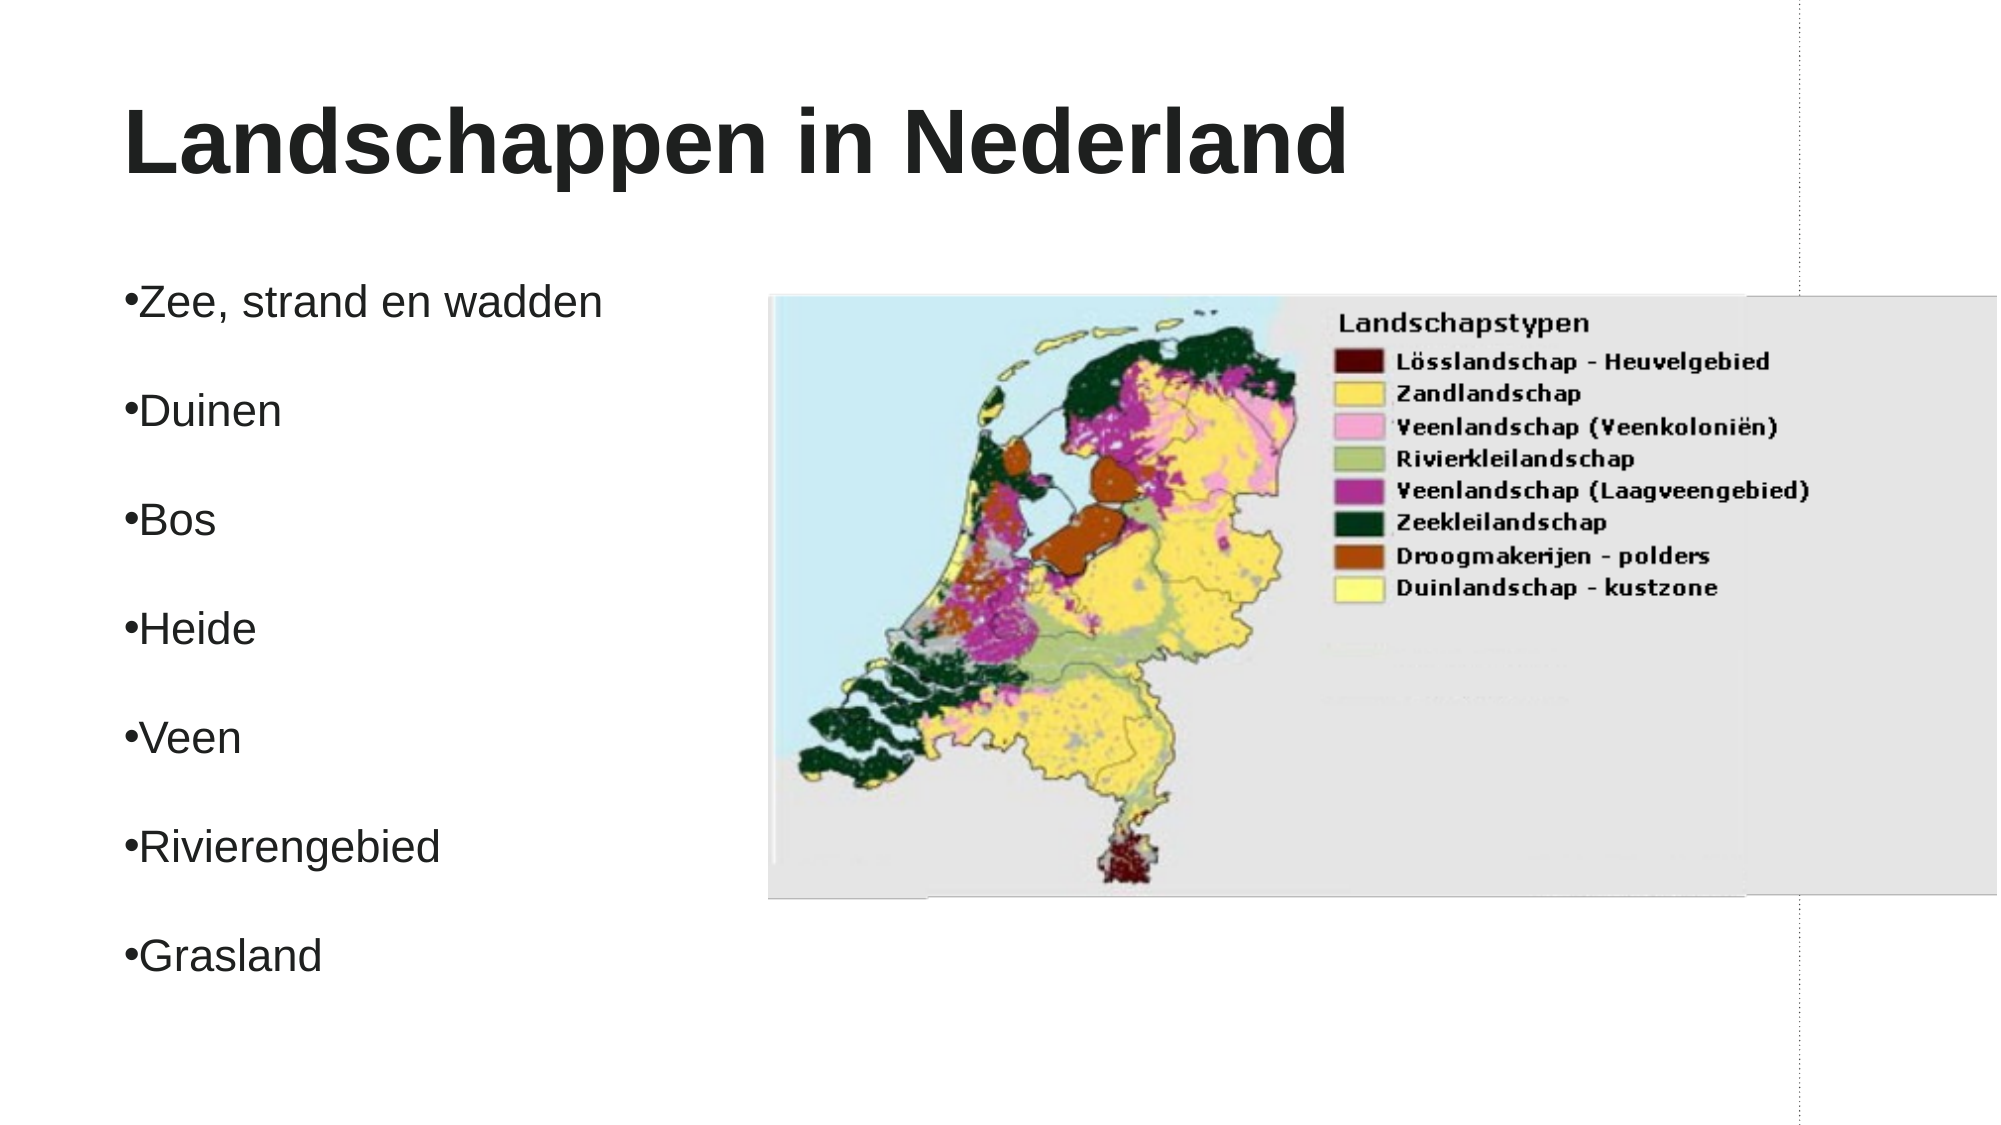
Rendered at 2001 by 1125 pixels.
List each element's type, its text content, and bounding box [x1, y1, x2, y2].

picture [768, 0, 2001, 1125]
list Zee, strand en wadden Duinen Bos Heide Veen Rivierengebied Grasland [124, 271, 1418, 986]
title Landschappen in Nederland [124, 94, 1607, 271]
